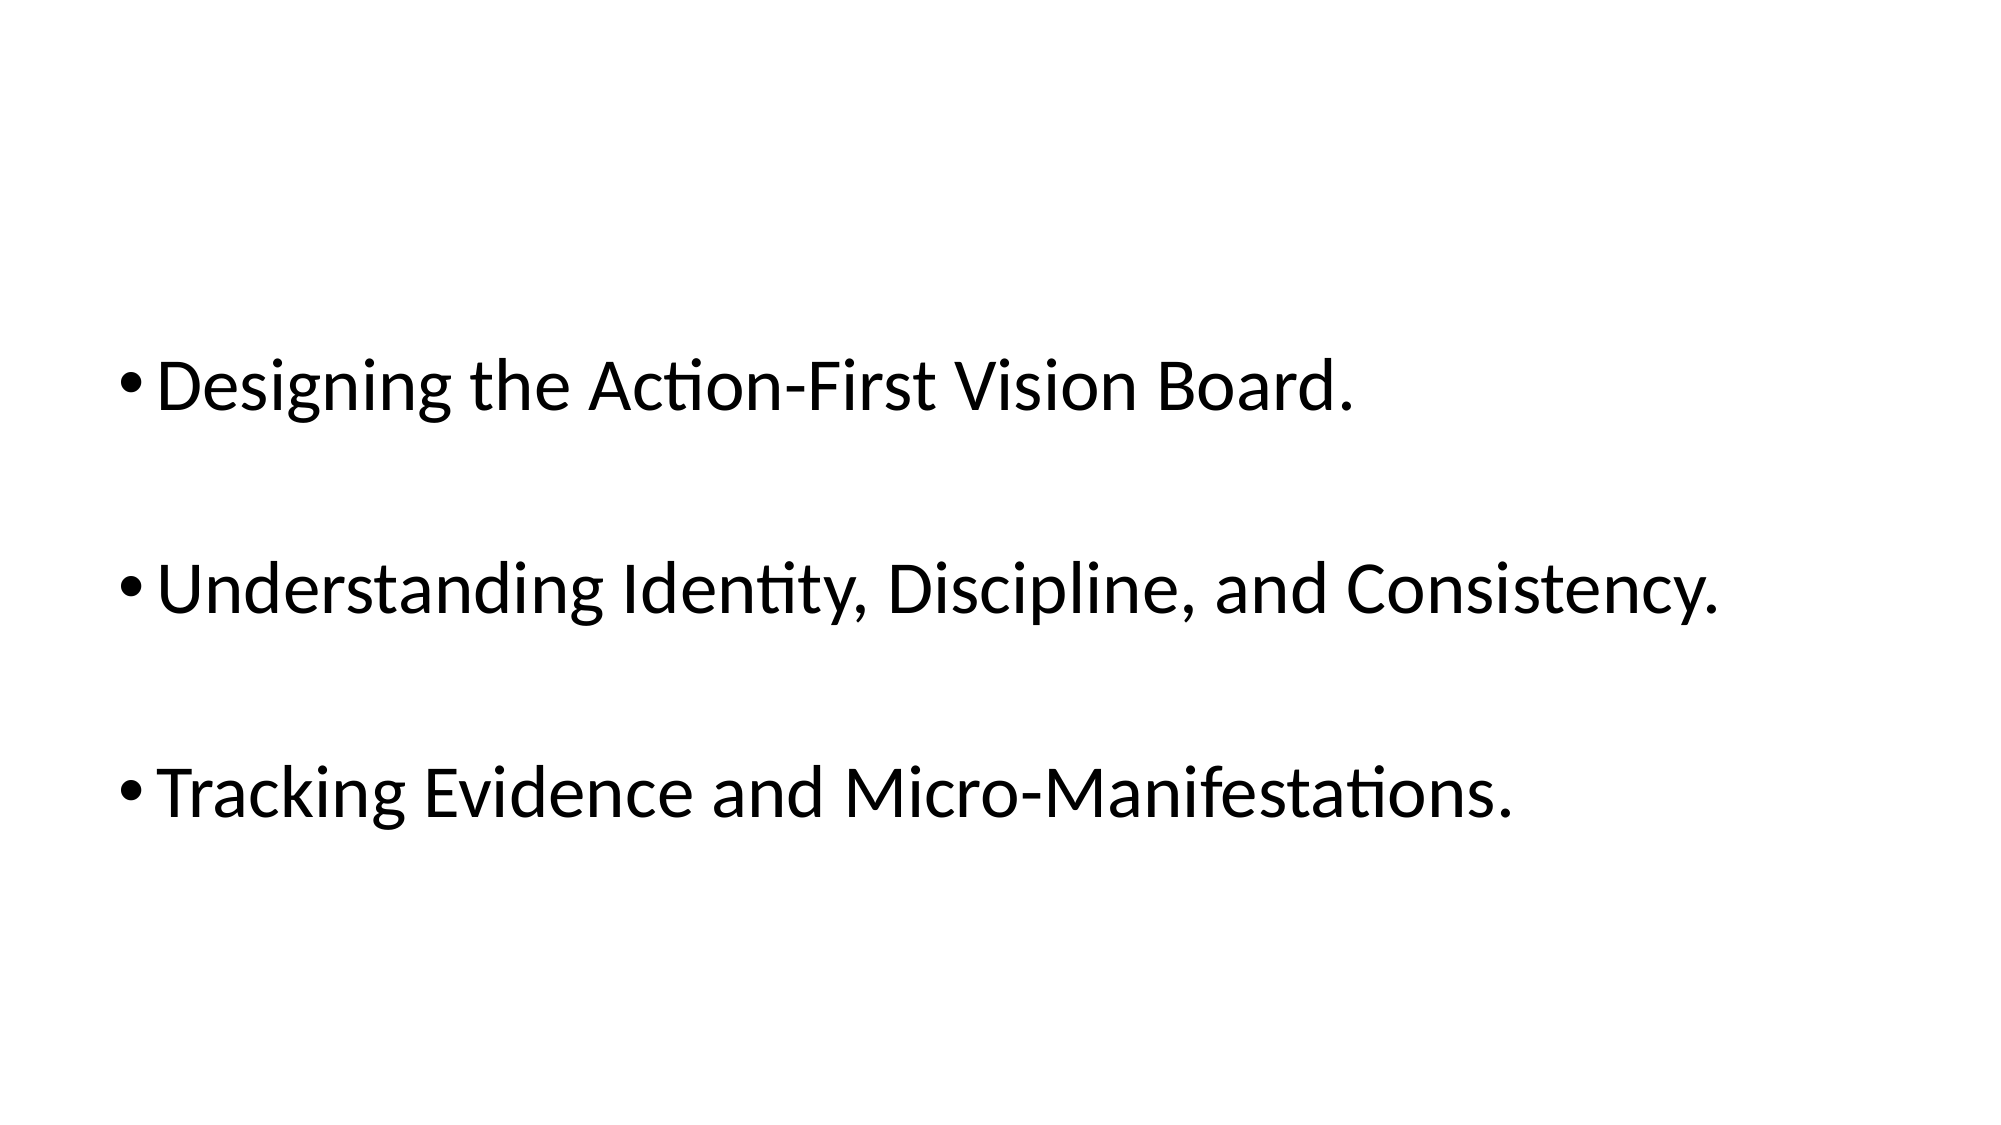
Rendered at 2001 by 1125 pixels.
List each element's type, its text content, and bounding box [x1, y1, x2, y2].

list Designing the Action-First Vision Board. Understanding Identity, Discipline, and Consistency. Tracking Evidence and Micro-Manifestations. [103, 338, 1829, 1023]
